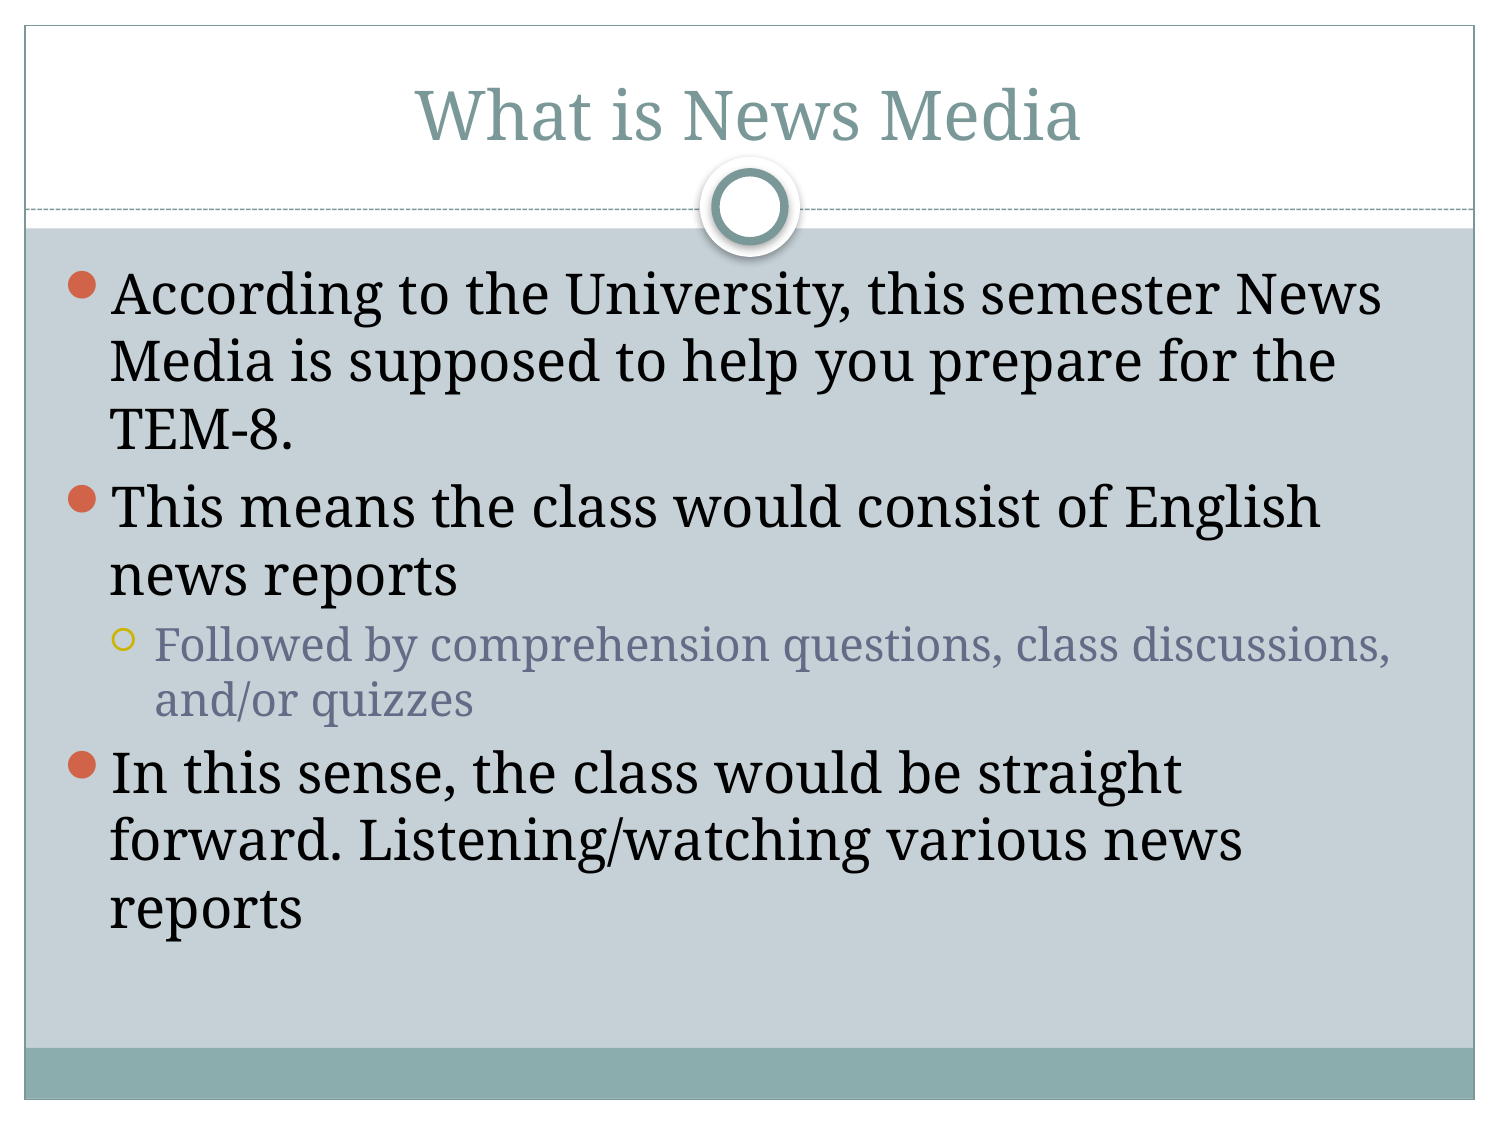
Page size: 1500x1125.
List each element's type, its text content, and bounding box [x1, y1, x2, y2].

list According to the University, this semester News Media is supposed to help you prepare for the TEM-8. This means the class would consist of English news reports Followed by comprehension questions, class discussions, and/or quizzes In this sense, the class would be straight forward. Listening/watching various news reports [49, 250, 1445, 1001]
title What is News Media [49, 37, 1450, 162]
